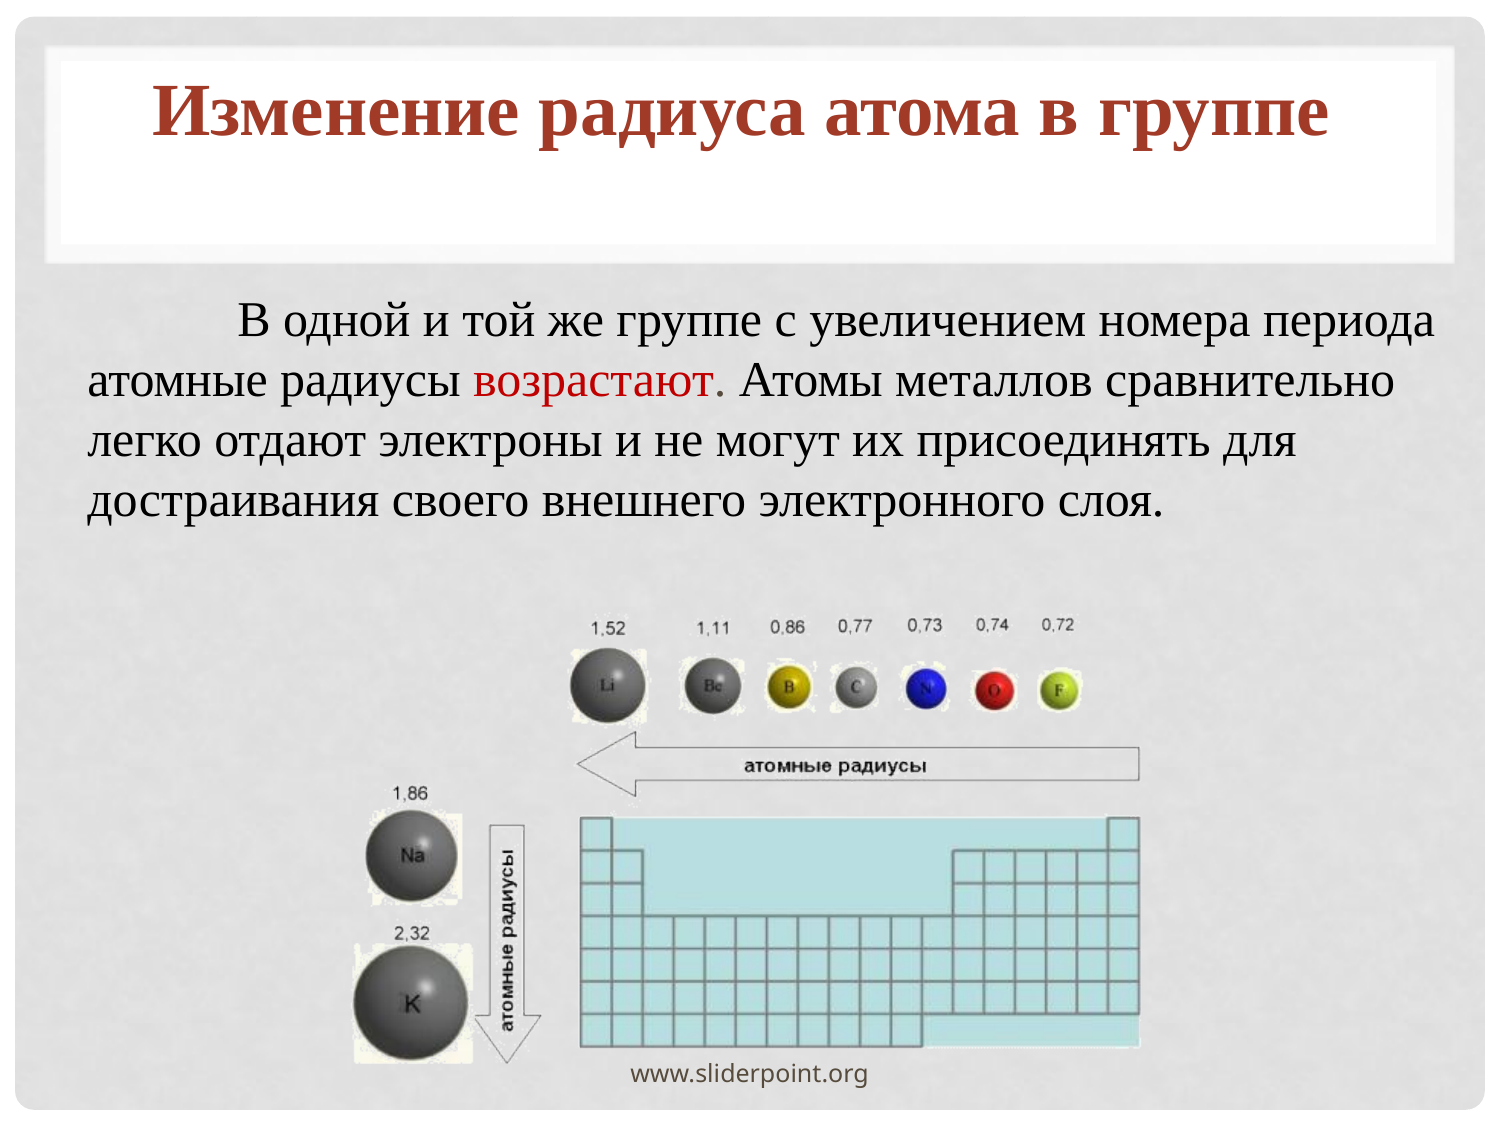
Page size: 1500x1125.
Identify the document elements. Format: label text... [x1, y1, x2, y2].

list В одной и той же группе с увеличением номера периода атомные радиусы возрастают. Атомы металлов сравнительно легко отдают электроны и не могут их присоединять для достраивания своего внешнего электронного слоя. [64, 278, 1471, 705]
text_box Изменение радиуса атома в группе [137, 53, 1449, 248]
picture [336, 576, 1251, 1125]
